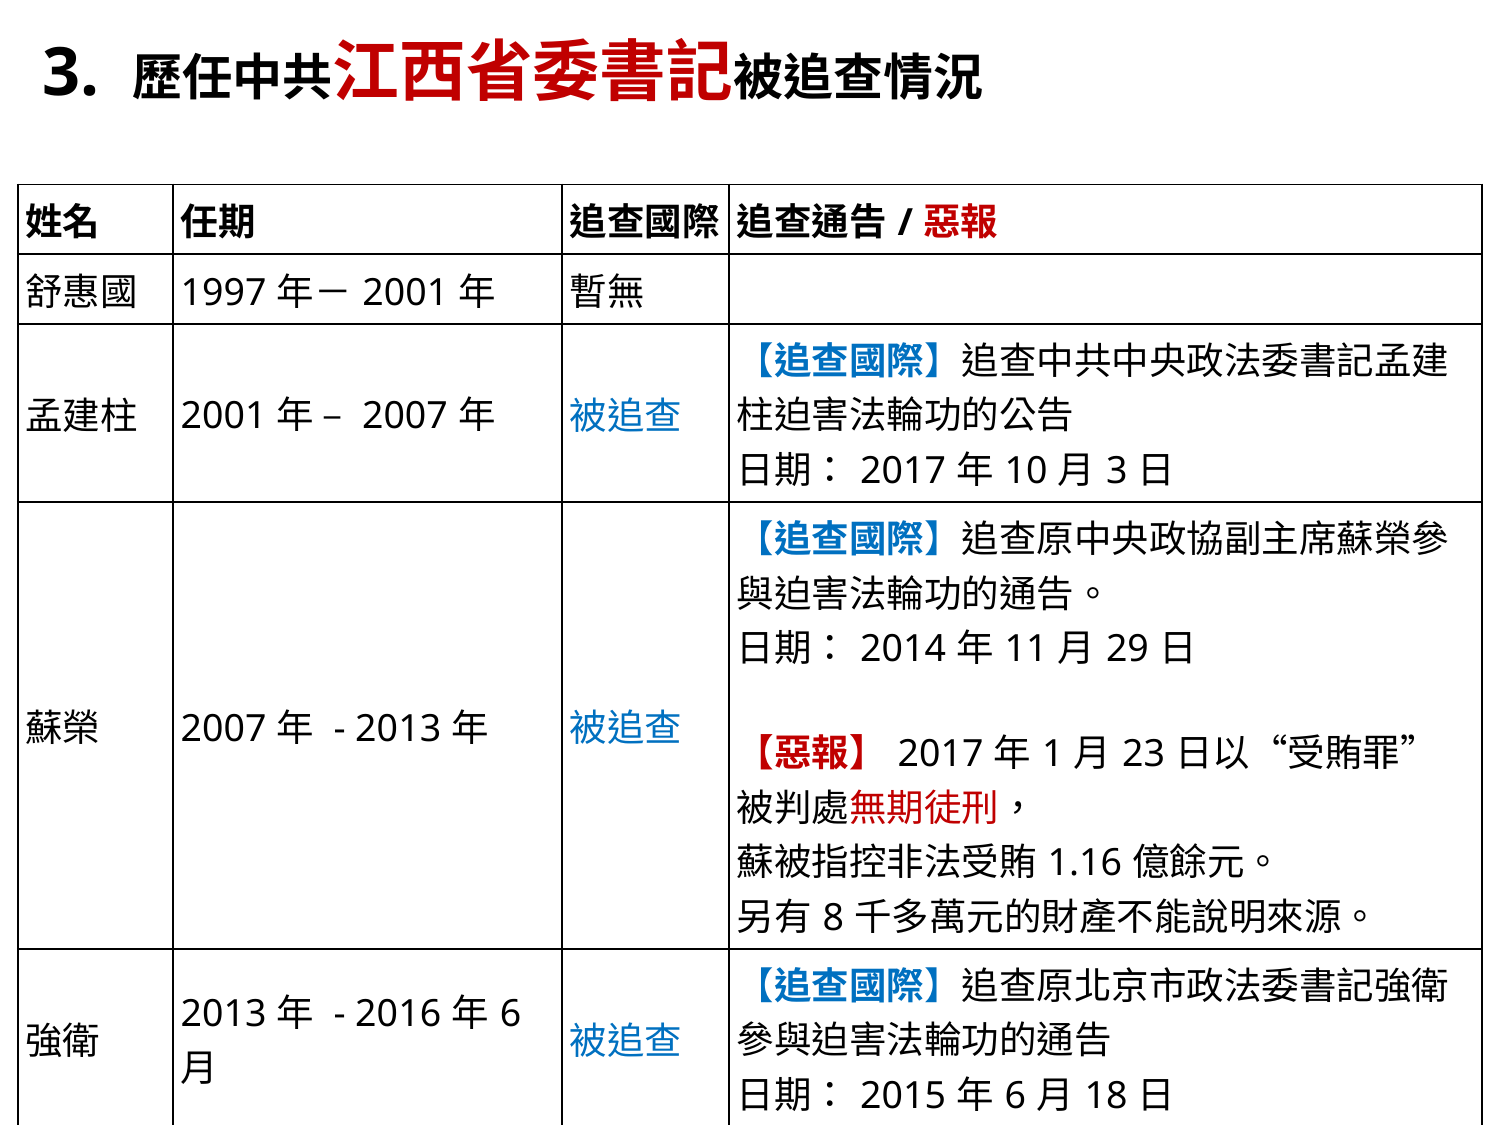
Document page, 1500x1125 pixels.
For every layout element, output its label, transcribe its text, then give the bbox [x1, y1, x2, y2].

table_header 姓名 [19, 185, 172, 253]
table_cell 【追查國際】追查原中央政協副主席蘇榮參與迫害法輪功的通告。 日期：2014年11月29日 【惡報】2017年1月23日以“受賄罪” 被判處無期徒刑， 蘇被指控非法受賄1.16億餘元。 另有8千多萬元的財產不能說明來源。 [730, 503, 1481, 948]
table_header 追查國際 [563, 185, 728, 253]
table_cell 被追查 [563, 325, 728, 501]
table_cell 2007年 - 2013年 [174, 503, 561, 948]
table_cell 被追查 [563, 950, 728, 1125]
table_header 追查通告/惡報 [730, 185, 1481, 253]
table_cell 2001年 – 2007年 [174, 325, 561, 501]
table_cell 【追查國際】追查原北京市政法委書記強衛參與迫害法輪功的通告 日期：2015年6月18日 [730, 950, 1481, 1125]
table_cell 舒惠國 [19, 255, 172, 323]
table_cell 【追查國際】追查中共中央政法委書記孟建柱迫害法輪功的公告 日期：2017年10月3日 [730, 325, 1481, 501]
table_cell 2013年 - 2016年6月 [174, 950, 561, 1125]
table_cell 1997年－2001年 [174, 255, 561, 323]
table_cell 蘇榮 [19, 503, 172, 948]
table_cell 強衛 [19, 950, 172, 1125]
table_cell 暫無 [563, 255, 728, 323]
text_box 3. 歷任中共江西省委書記被追查情況 [34, 21, 1405, 117]
table_cell [730, 255, 1481, 323]
table_cell 被追查 [563, 503, 728, 948]
table_cell 孟建柱 [19, 325, 172, 501]
table_header 任期 [174, 185, 561, 253]
